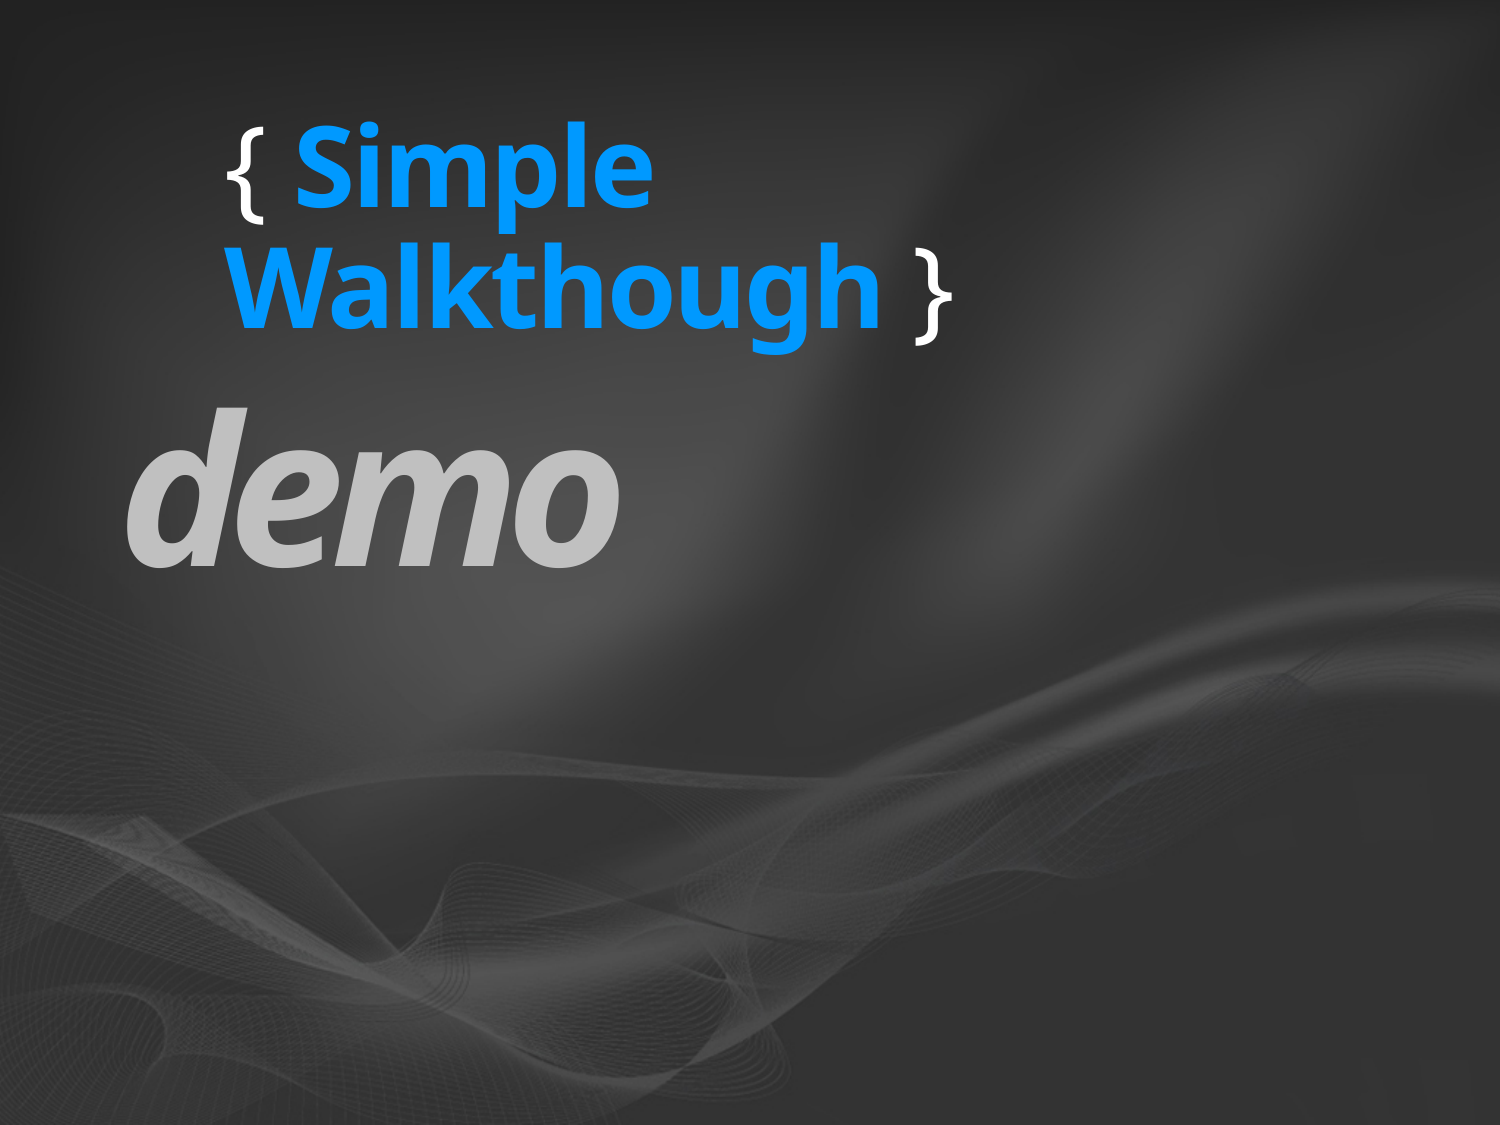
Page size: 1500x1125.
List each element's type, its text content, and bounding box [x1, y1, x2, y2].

list demo [118, 386, 1380, 614]
title { Simple Walkthough } [224, 106, 1380, 357]
picture [0, 0, 1500, 1125]
